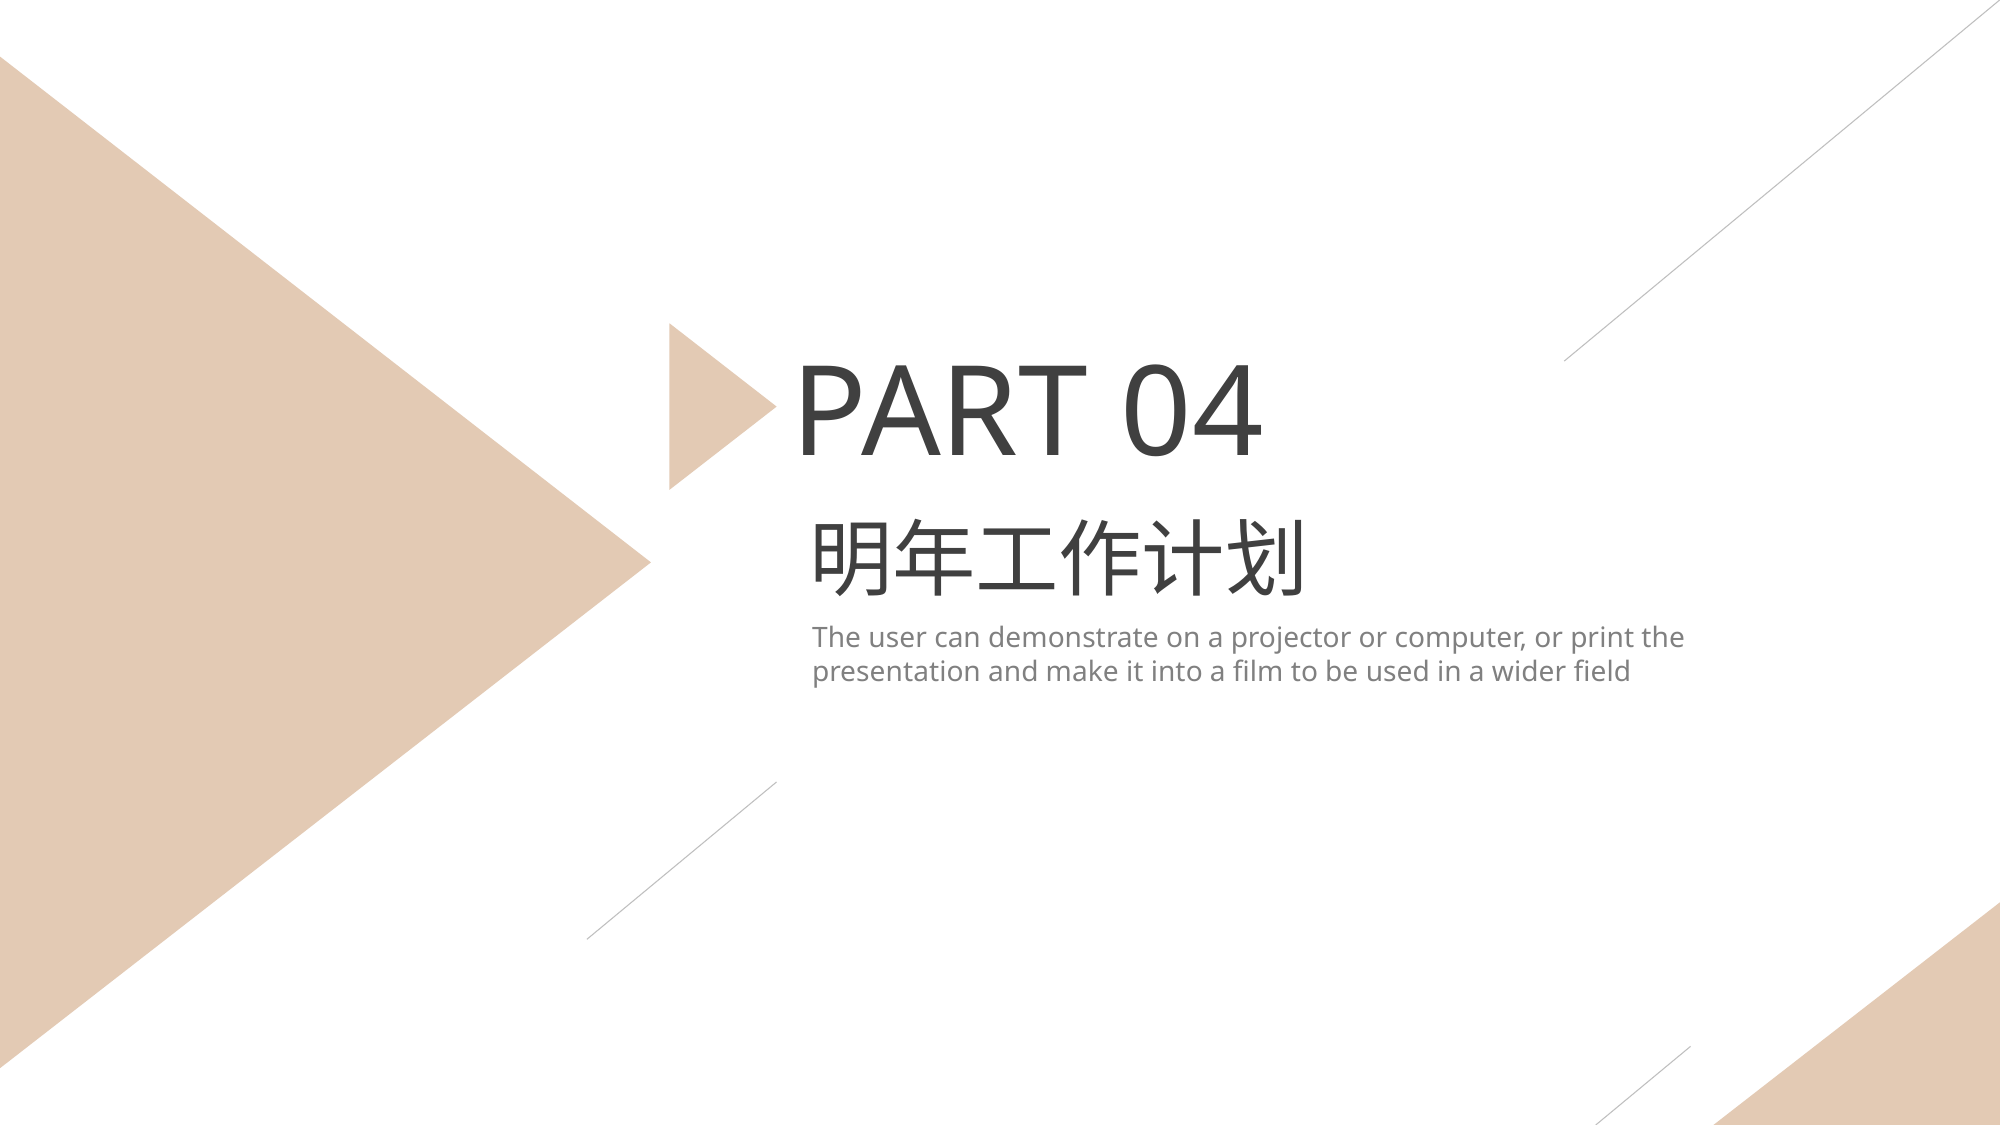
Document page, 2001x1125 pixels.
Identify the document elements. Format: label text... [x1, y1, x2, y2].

text_box [668, 321, 776, 492]
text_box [1595, 1046, 1691, 1125]
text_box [1564, 0, 2000, 362]
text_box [586, 781, 777, 940]
text_box [0, 55, 653, 1070]
text_box [1711, 900, 2000, 1125]
text_box PART 04 [776, 323, 1279, 488]
text_box 明年工作计划 [794, 498, 1324, 614]
text_box The user can demonstrate on a projector or computer, or print the presentation and make it into a film to be used in a wider field [797, 612, 1824, 695]
